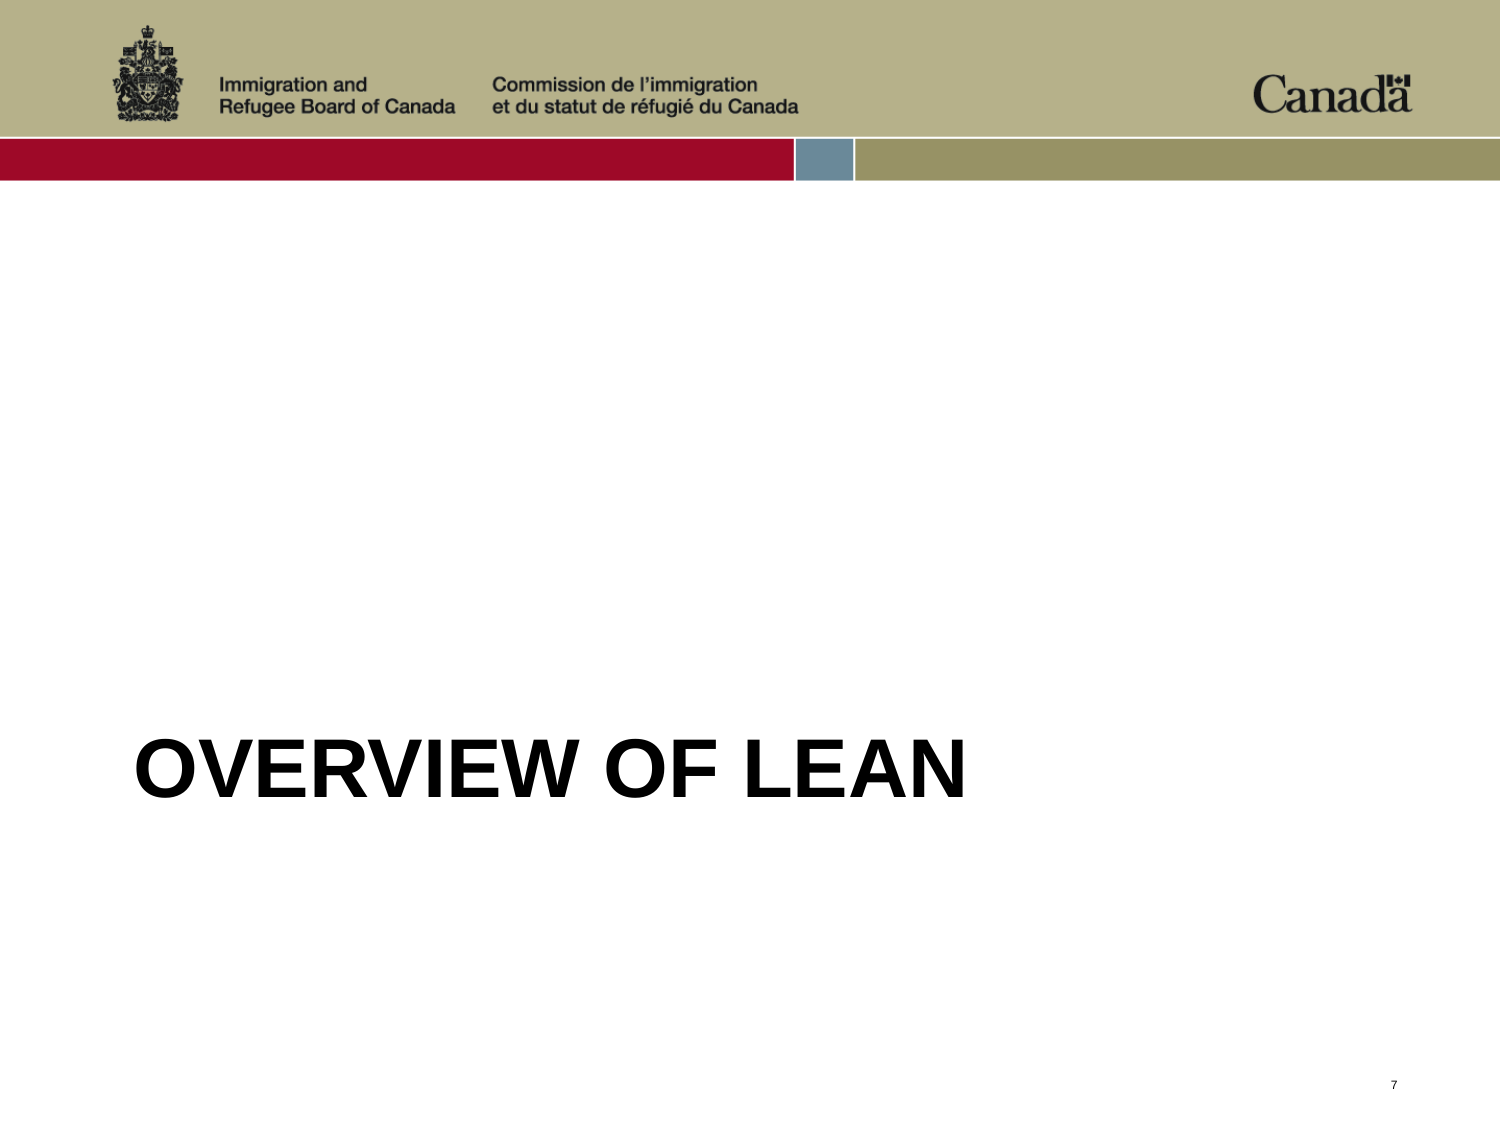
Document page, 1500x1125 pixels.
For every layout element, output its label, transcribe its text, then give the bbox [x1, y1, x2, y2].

title Overview of Lean [118, 722, 1394, 947]
picture [0, 0, 1500, 1125]
slide_number 7 [1100, 1025, 1413, 1100]
